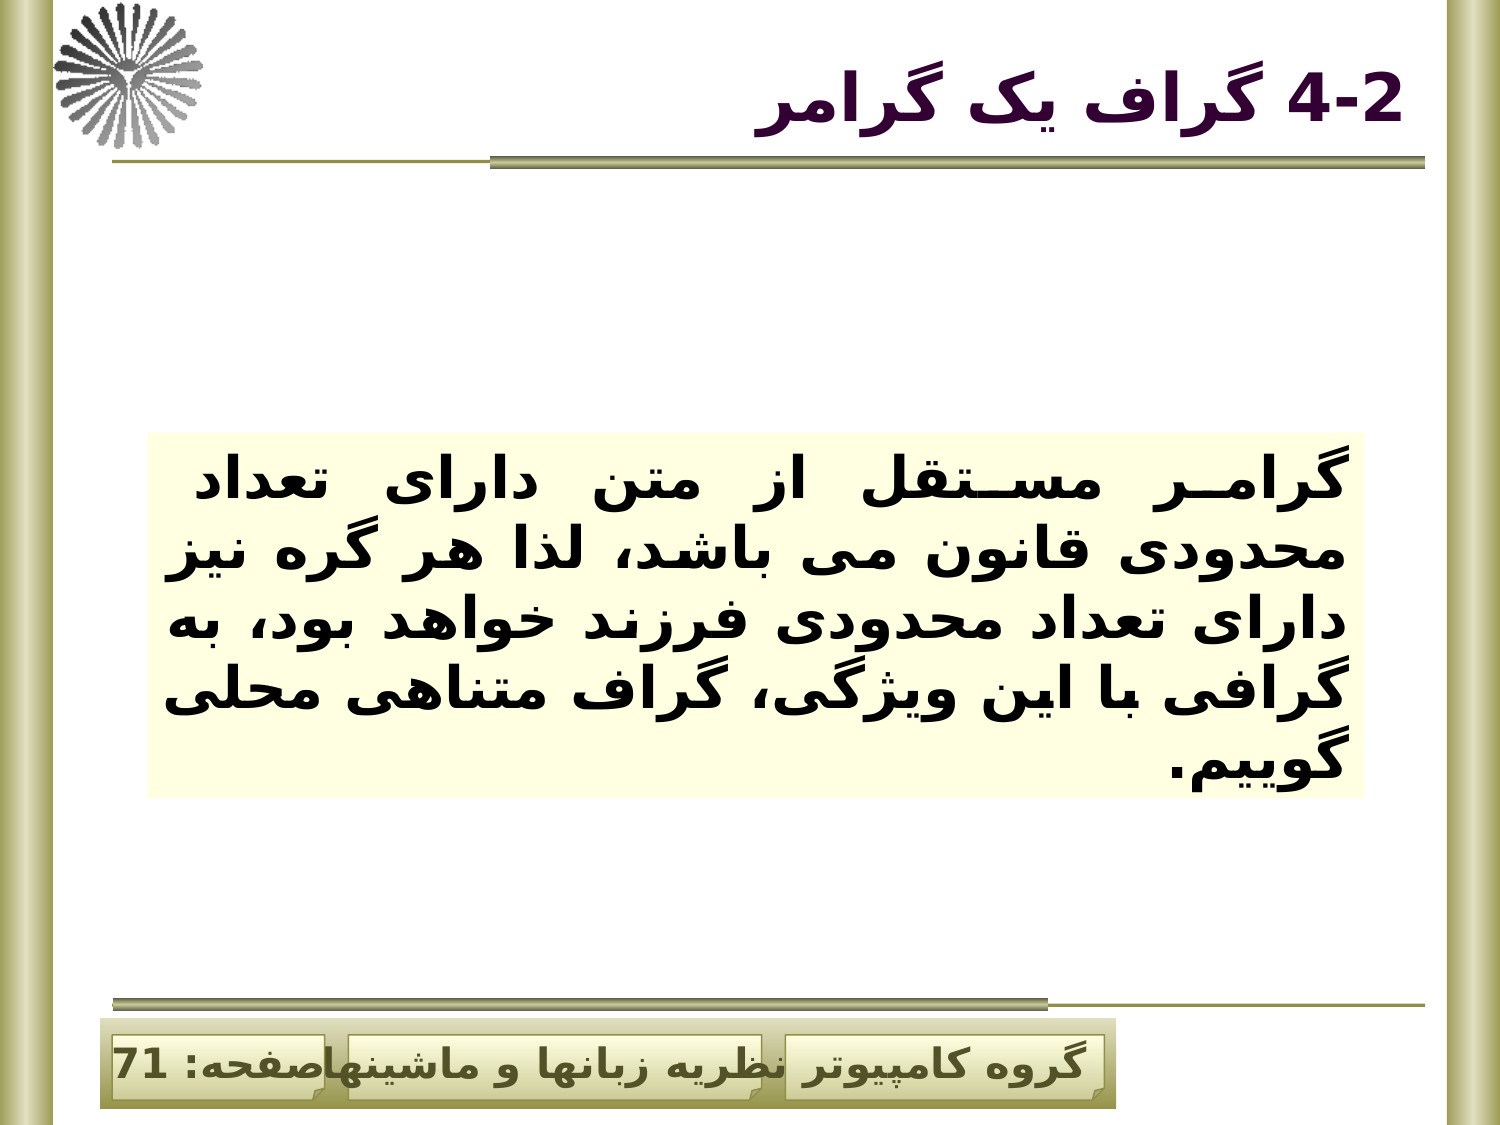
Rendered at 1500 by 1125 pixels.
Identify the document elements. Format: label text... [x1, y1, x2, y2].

text_box گرامر مستقل از متن دارای تعداد محدودی قانون می باشد، لذا هر گره نیز دارای تعداد محدودی فرزند خواهد بود، به گرافی با این ویژگی، گراف متناهی محلی گوییم. [147, 432, 1365, 798]
title 4-2 گراف یک گرامر [147, 42, 1423, 147]
